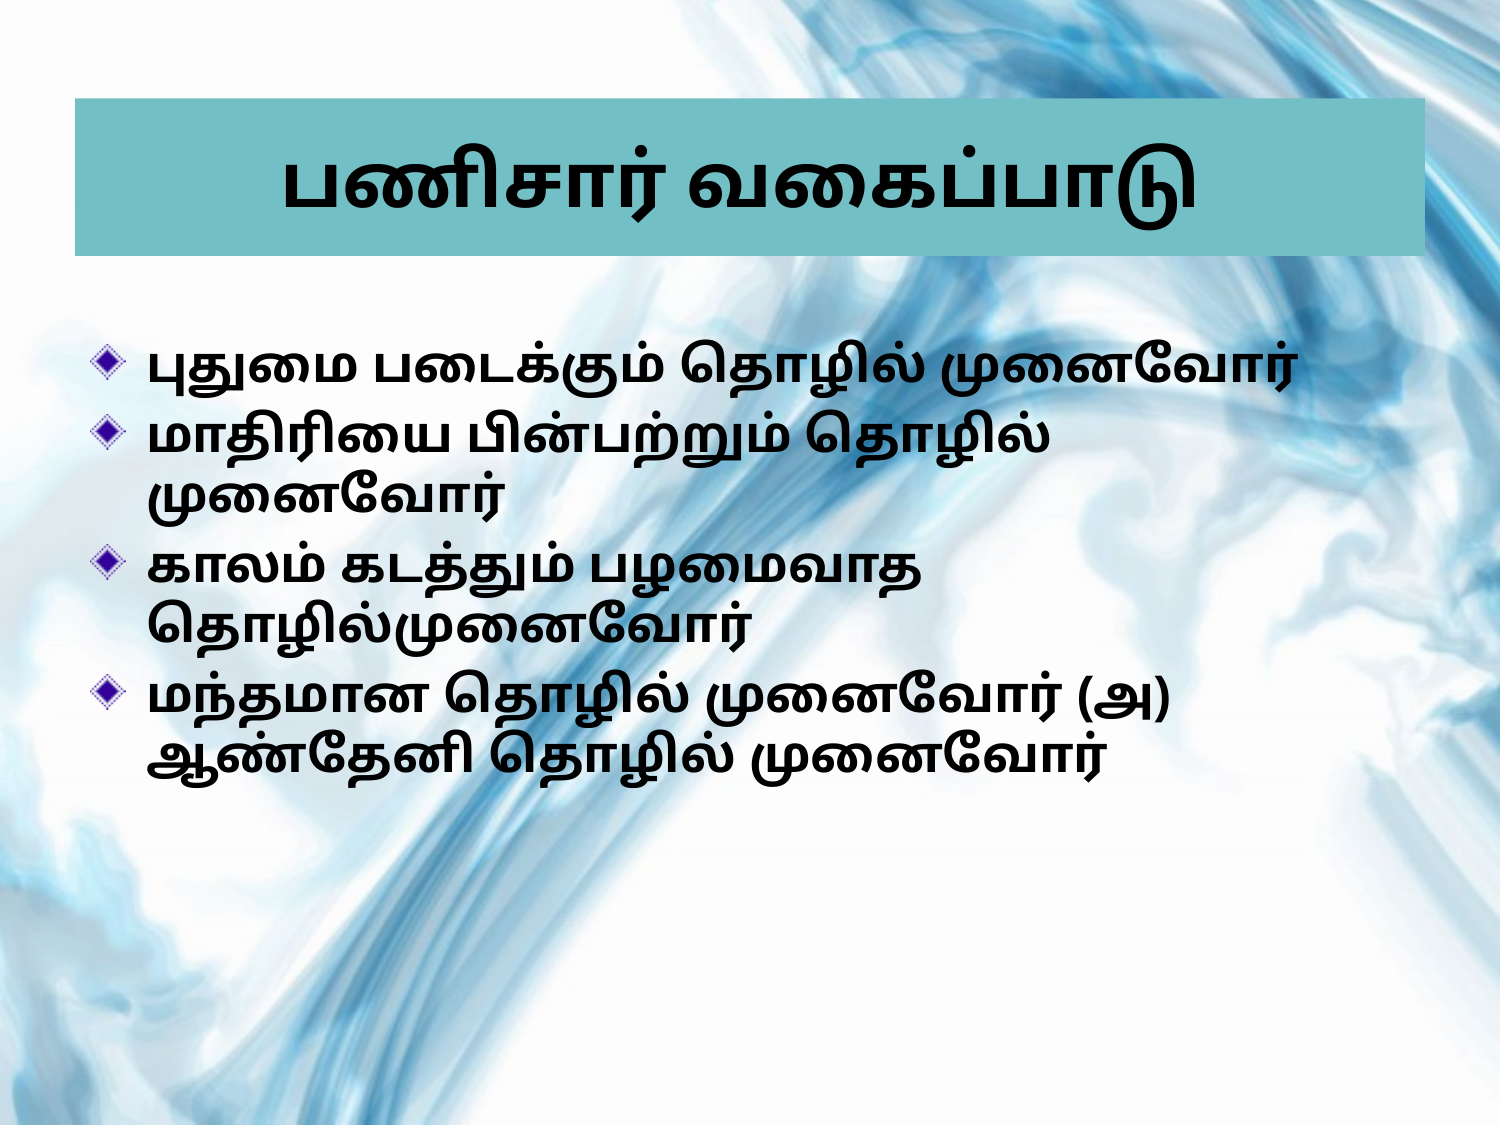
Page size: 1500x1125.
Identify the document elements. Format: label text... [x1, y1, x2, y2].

picture [0, 0, 1500, 1125]
title பணிசார் வகைப்பாடு [74, 98, 1426, 257]
list புதுமை படைக்கும் தொழில் முனைவோர் மாதிரியை பின்பற்றும் தொழில் முனைவோர் காலம் கடத்தும் பழமைவாத தொழில்முனைவோர் மந்தமான தொழில் முனைவோர் (அ) ஆண்தேனி தொழில் முனைவோர் [74, 324, 1426, 1006]
